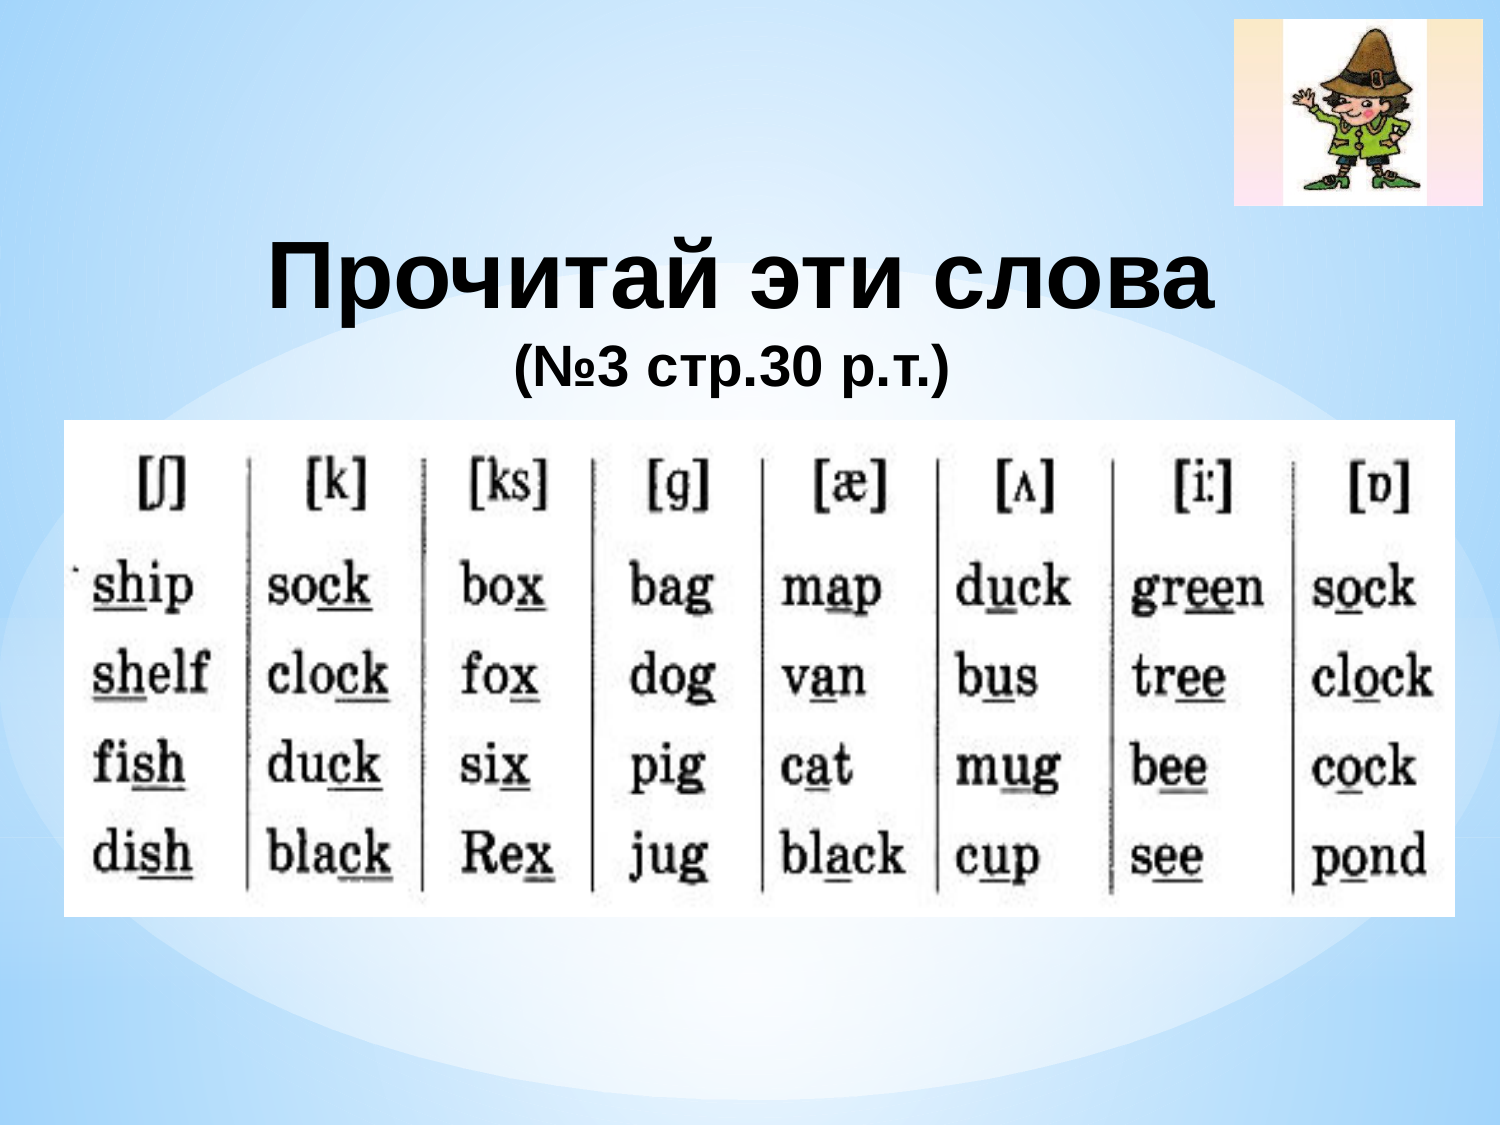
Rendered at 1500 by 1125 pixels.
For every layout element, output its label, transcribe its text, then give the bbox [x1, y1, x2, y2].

picture [64, 420, 1455, 918]
title Прочитай эти слова (№3 стр.30 р.т.) [206, 205, 1275, 393]
picture [1233, 18, 1483, 206]
